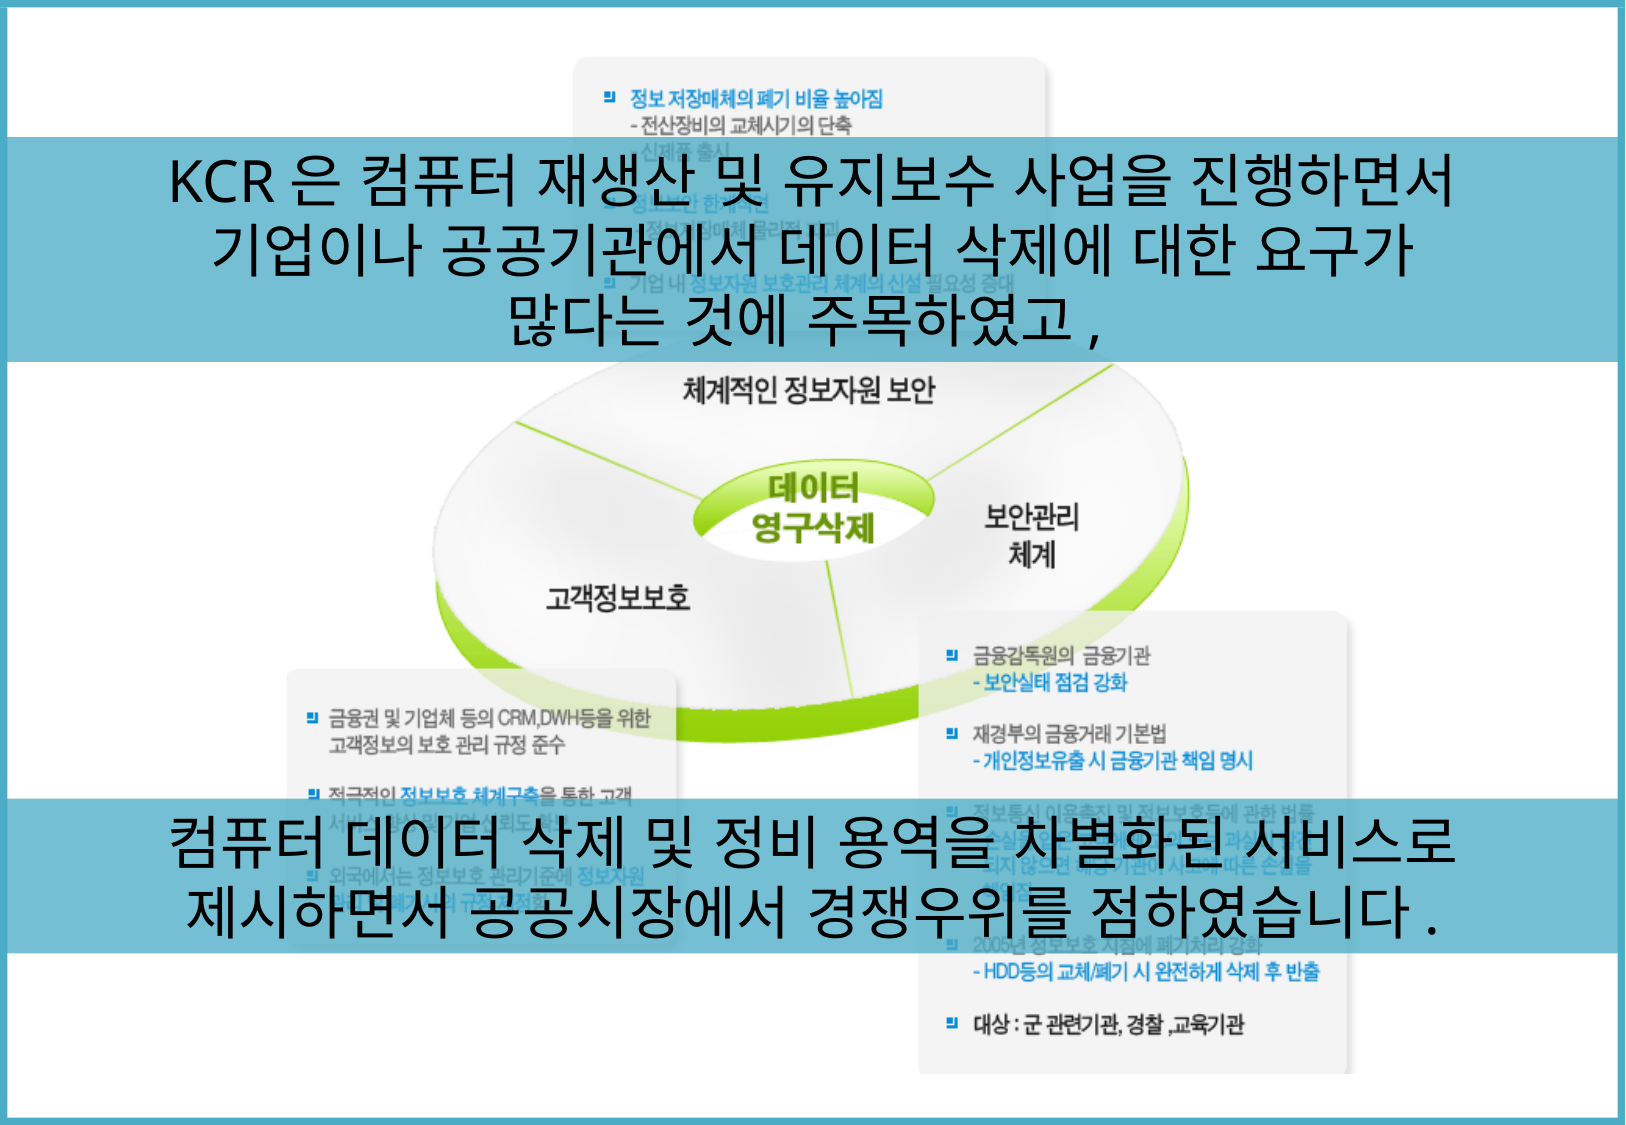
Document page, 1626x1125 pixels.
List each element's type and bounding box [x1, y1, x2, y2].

text_box [0, 0, 1625, 1125]
